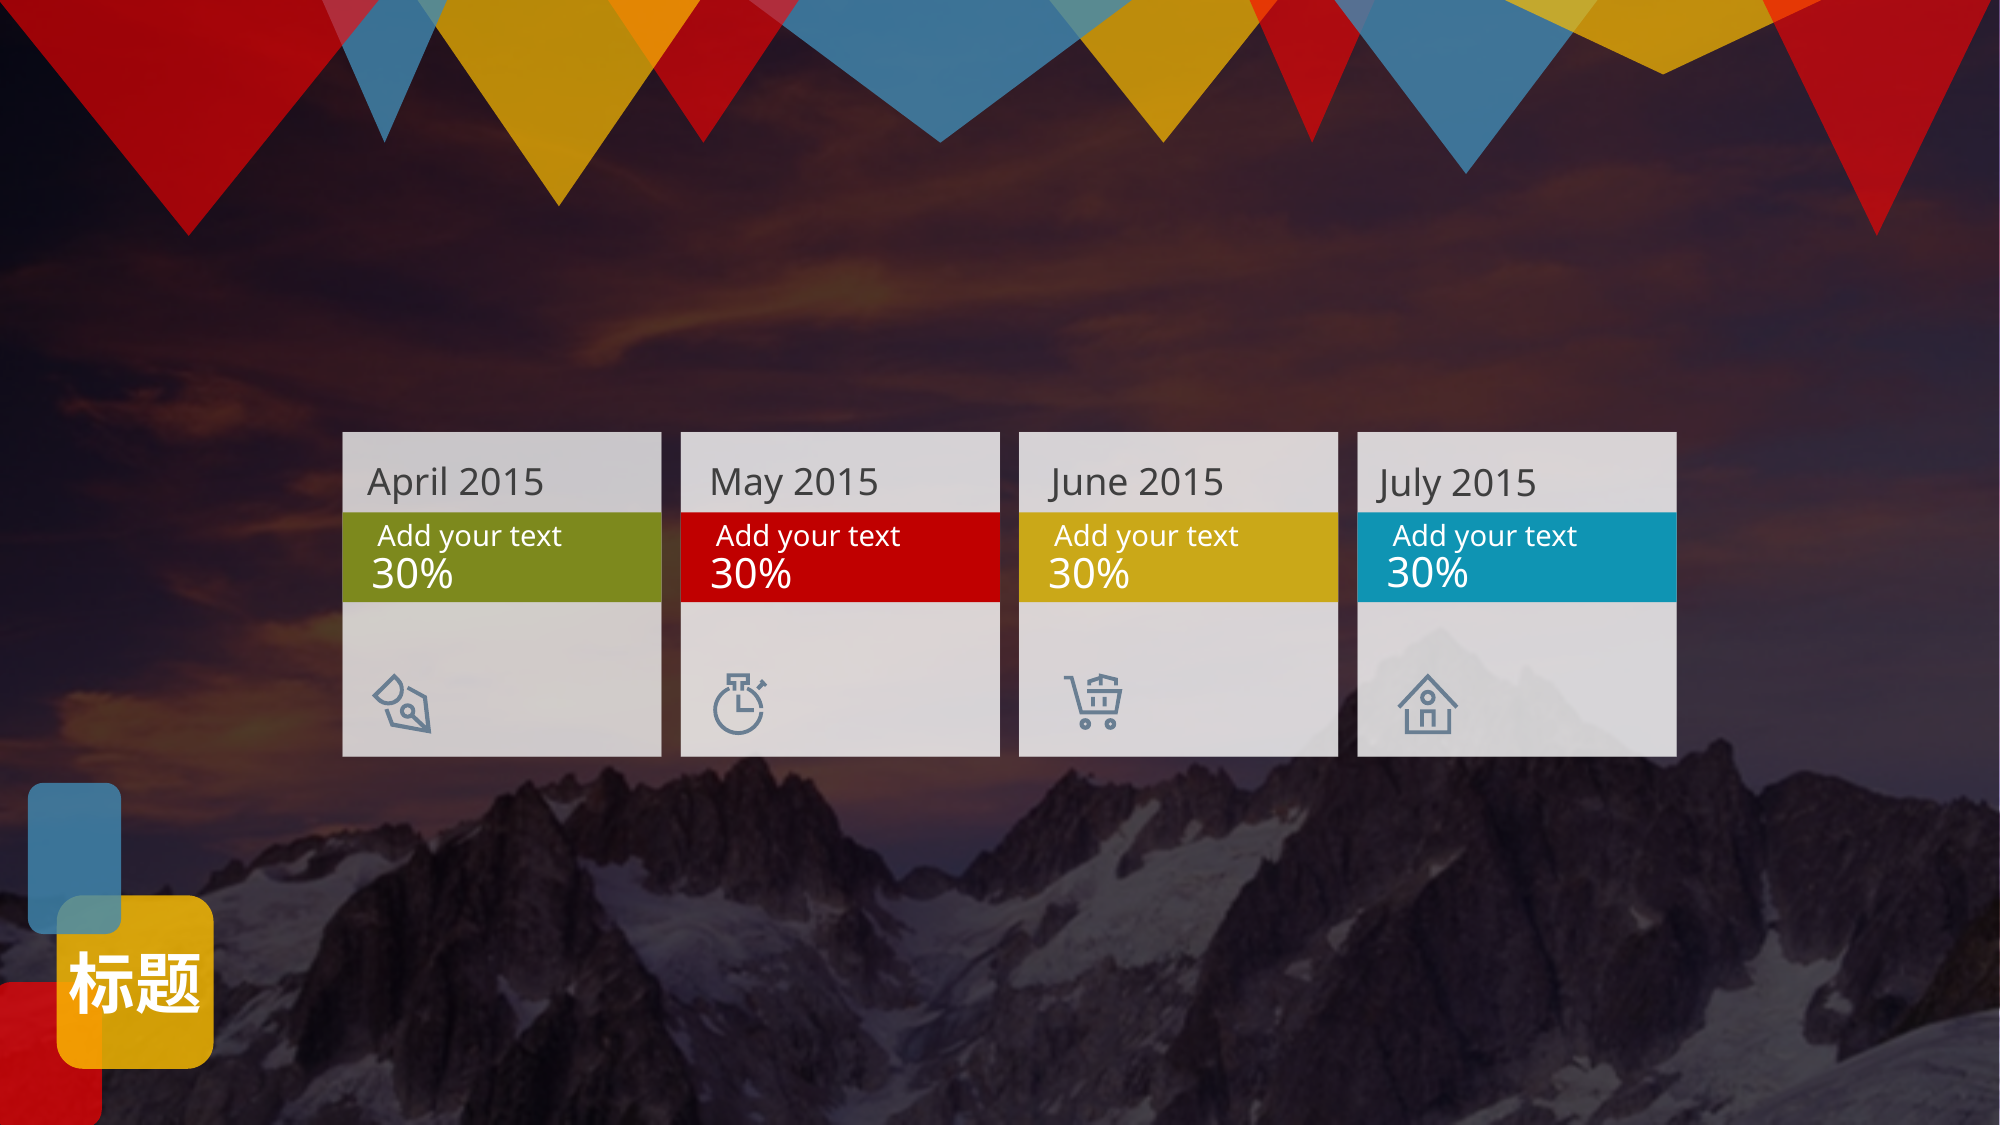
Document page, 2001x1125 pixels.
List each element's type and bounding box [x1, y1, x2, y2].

text_box [680, 432, 1000, 757]
text_box [1019, 432, 1339, 757]
picture [0, 0, 2000, 1125]
text_box [1357, 432, 1677, 757]
text_box [342, 432, 662, 757]
